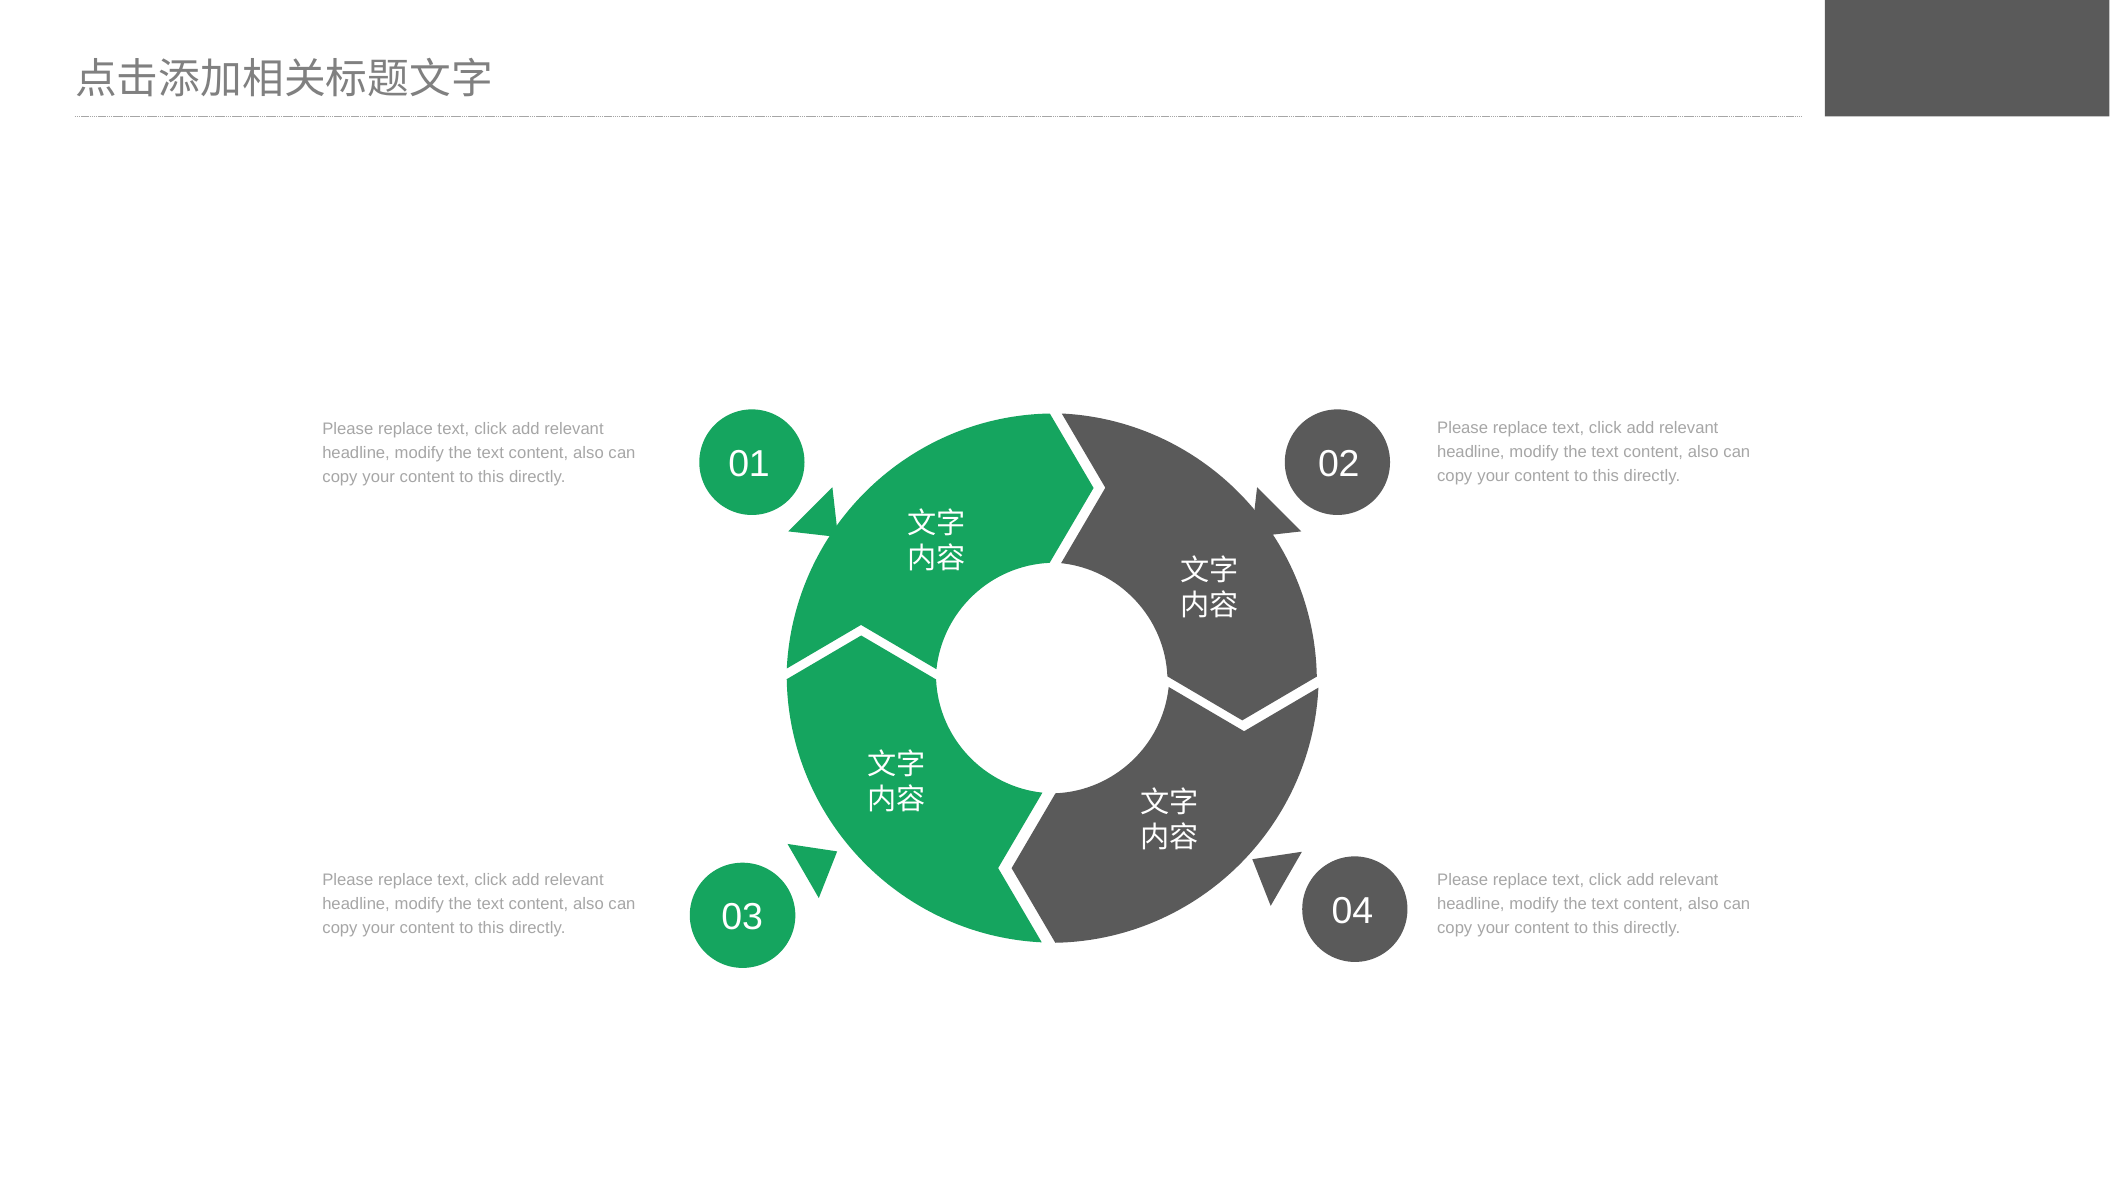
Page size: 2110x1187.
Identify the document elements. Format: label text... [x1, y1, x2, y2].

text_box 点击添加相关标题文字 [59, 44, 563, 107]
text_box [786, 635, 1043, 943]
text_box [1234, 409, 1391, 543]
text_box Please replace text, click add relevant headline, modify the text content, also can copy your content to this directly. [1437, 865, 1782, 937]
text_box [1011, 686, 1319, 943]
text_box 文字内容 [895, 483, 979, 595]
text_box Please replace text, click add relevant headline, modify the text content, also can copy your content to this directly. [322, 414, 660, 486]
text_box 文字内容 [1127, 762, 1212, 875]
text_box Please replace text, click add relevant headline, modify the text content, also can copy your content to this directly. [322, 865, 660, 937]
text_box [786, 413, 1094, 670]
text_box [699, 409, 856, 543]
text_box [1061, 413, 1317, 721]
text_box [1248, 835, 1405, 969]
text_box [684, 827, 841, 961]
text_box 文字内容 [1167, 530, 1252, 643]
text_box 文字内容 [855, 724, 939, 836]
text_box Please replace text, click add relevant headline, modify the text content, also can copy your content to this directly. [1437, 413, 1782, 485]
